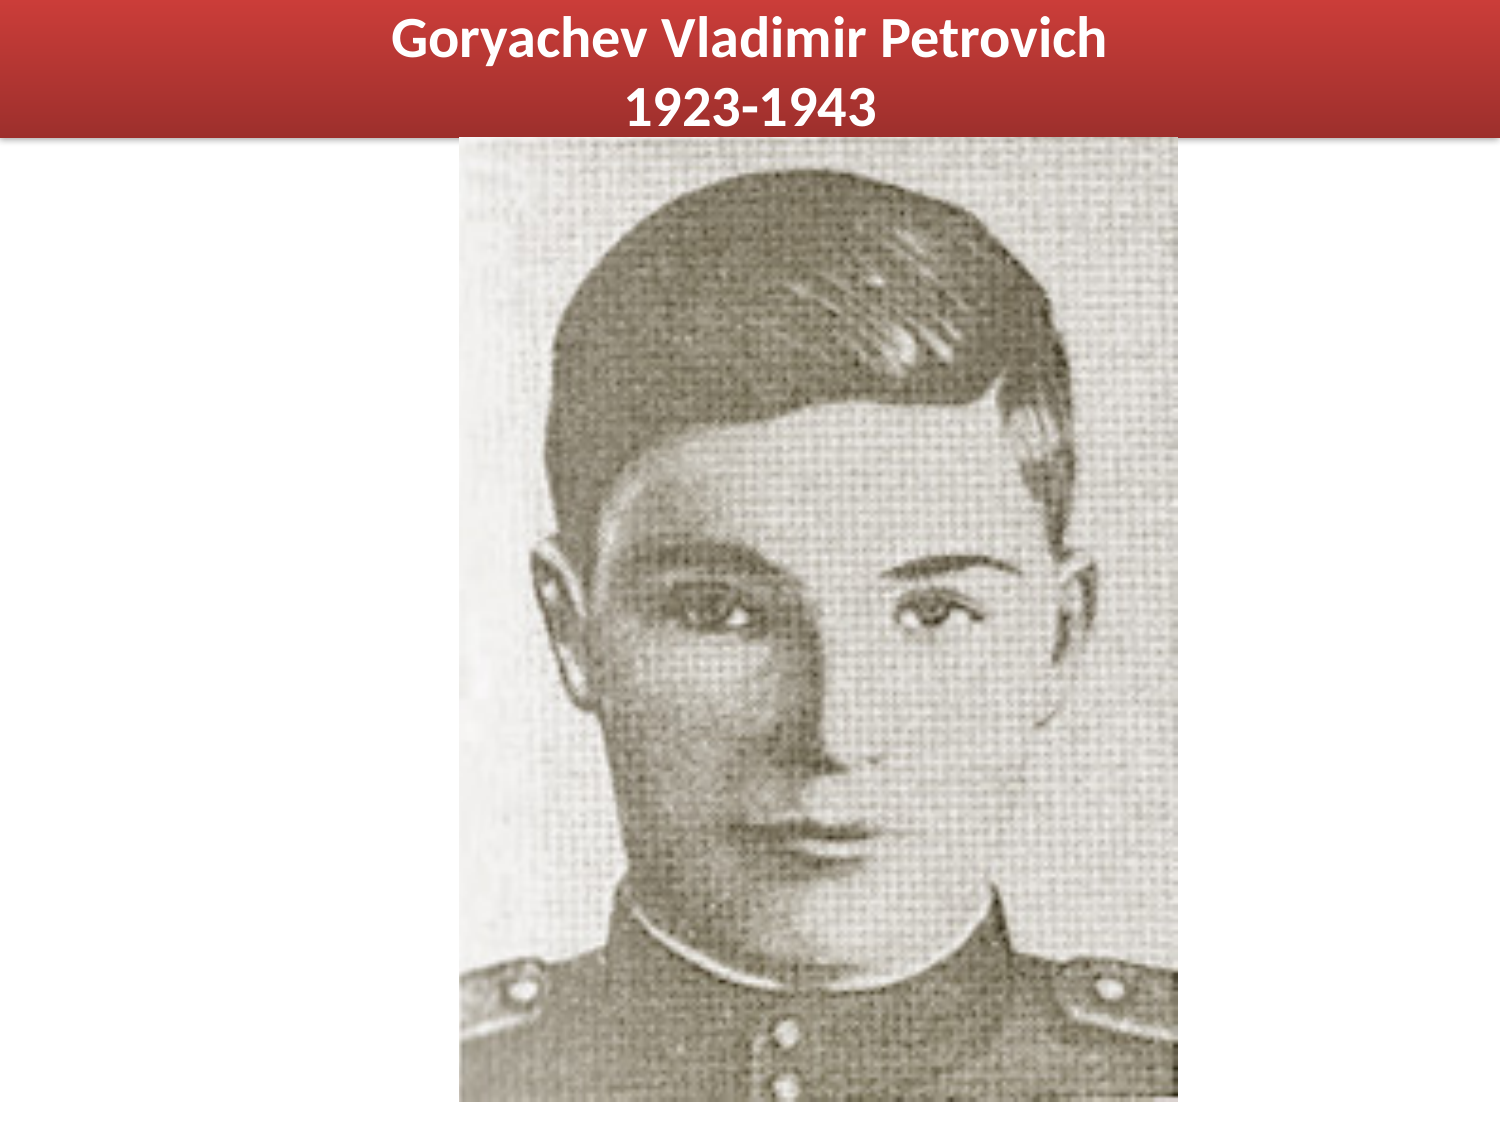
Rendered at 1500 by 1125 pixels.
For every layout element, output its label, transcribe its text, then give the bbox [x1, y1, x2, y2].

picture [459, 136, 1179, 1102]
title Goryachev Vladimir Petrovich 1923-1943 [0, 0, 1500, 138]
